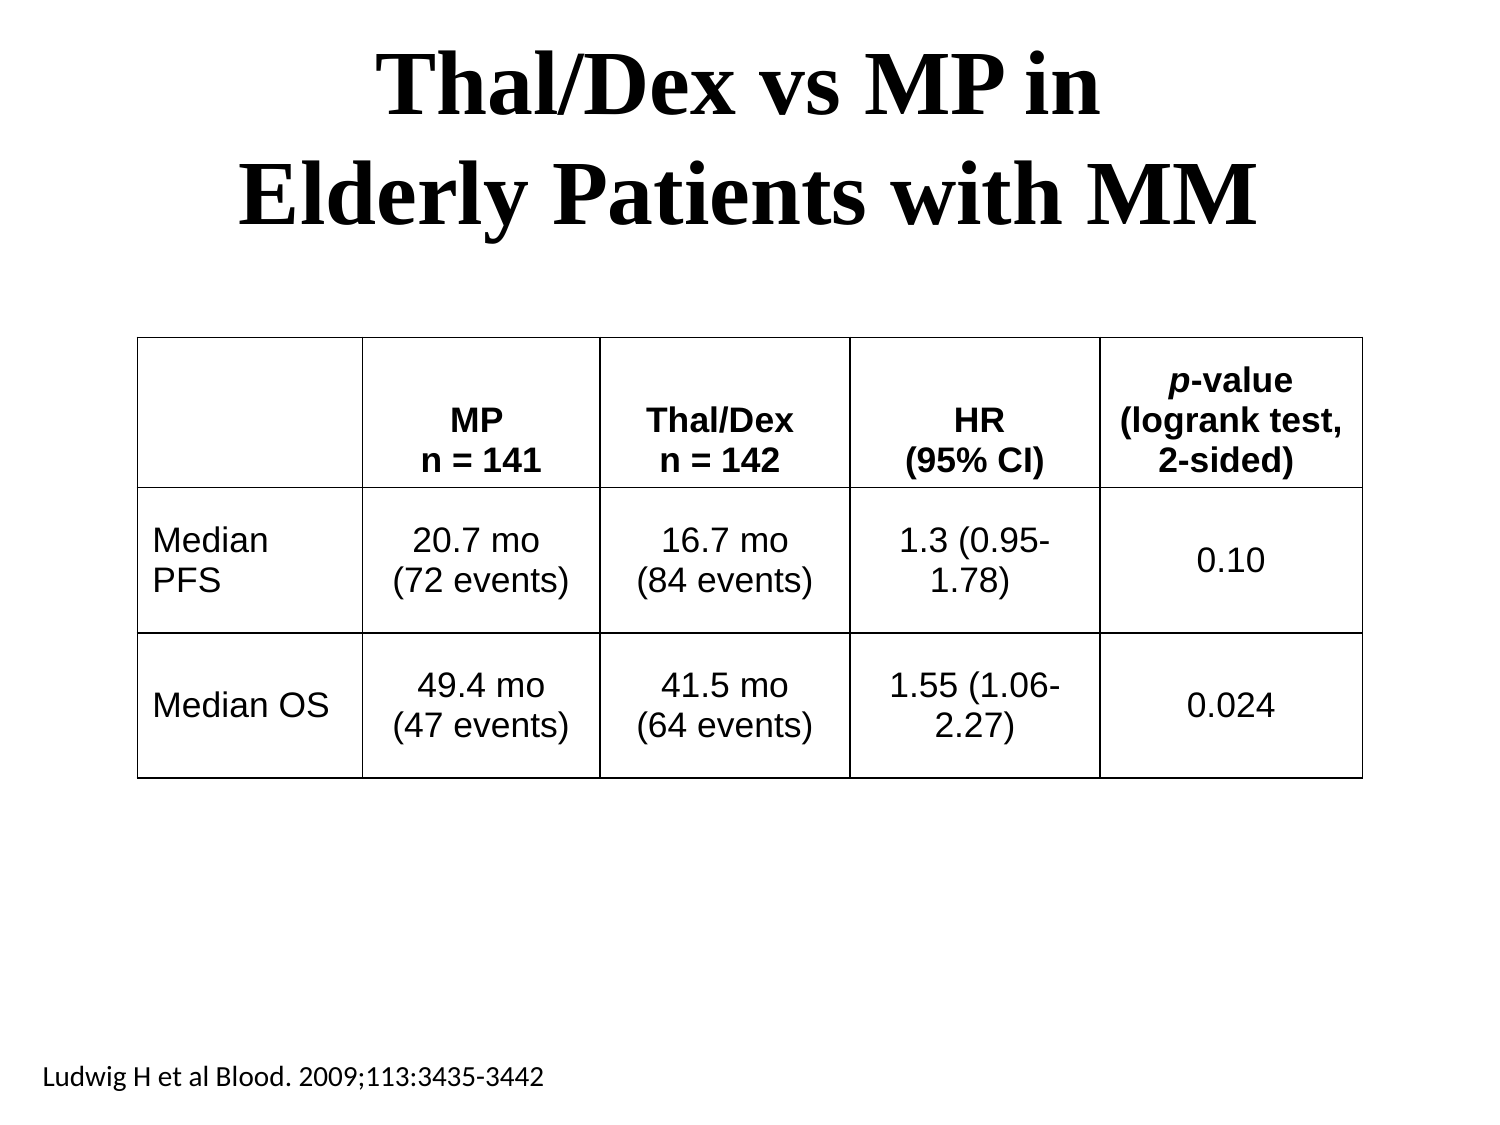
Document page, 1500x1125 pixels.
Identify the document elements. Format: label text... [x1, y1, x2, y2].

table_cell 20.7 mo (72 events) [363, 488, 599, 632]
table_cell 1.3 (0.95-1.78) [851, 488, 1099, 632]
table_header [138, 338, 362, 487]
table_cell 1.55 (1.06-2.27) [851, 634, 1099, 777]
table_cell 49.4 mo (47 events) [363, 634, 599, 777]
table_cell 0.10 [1101, 488, 1362, 632]
table_header Thal/Dex n = 142 [601, 338, 849, 487]
table_header HR (95% CI) [851, 338, 1099, 487]
table_cell Median OS [138, 634, 362, 777]
table_cell 0.024 [1101, 634, 1362, 777]
table_cell Median PFS [138, 488, 362, 632]
table_cell 16.7 mo (84 events) [601, 488, 849, 632]
table_cell 41.5 mo (64 events) [601, 634, 849, 777]
table_header MP n = 141 [363, 338, 599, 487]
table_header p-value (logrank test, 2-sided) [1101, 338, 1362, 487]
text_box Ludwig H et al Blood. 2009;113:3435-3442 [27, 1049, 560, 1100]
text_box Thal/Dex vs MP in Elderly Patients with MM [0, 15, 1500, 250]
